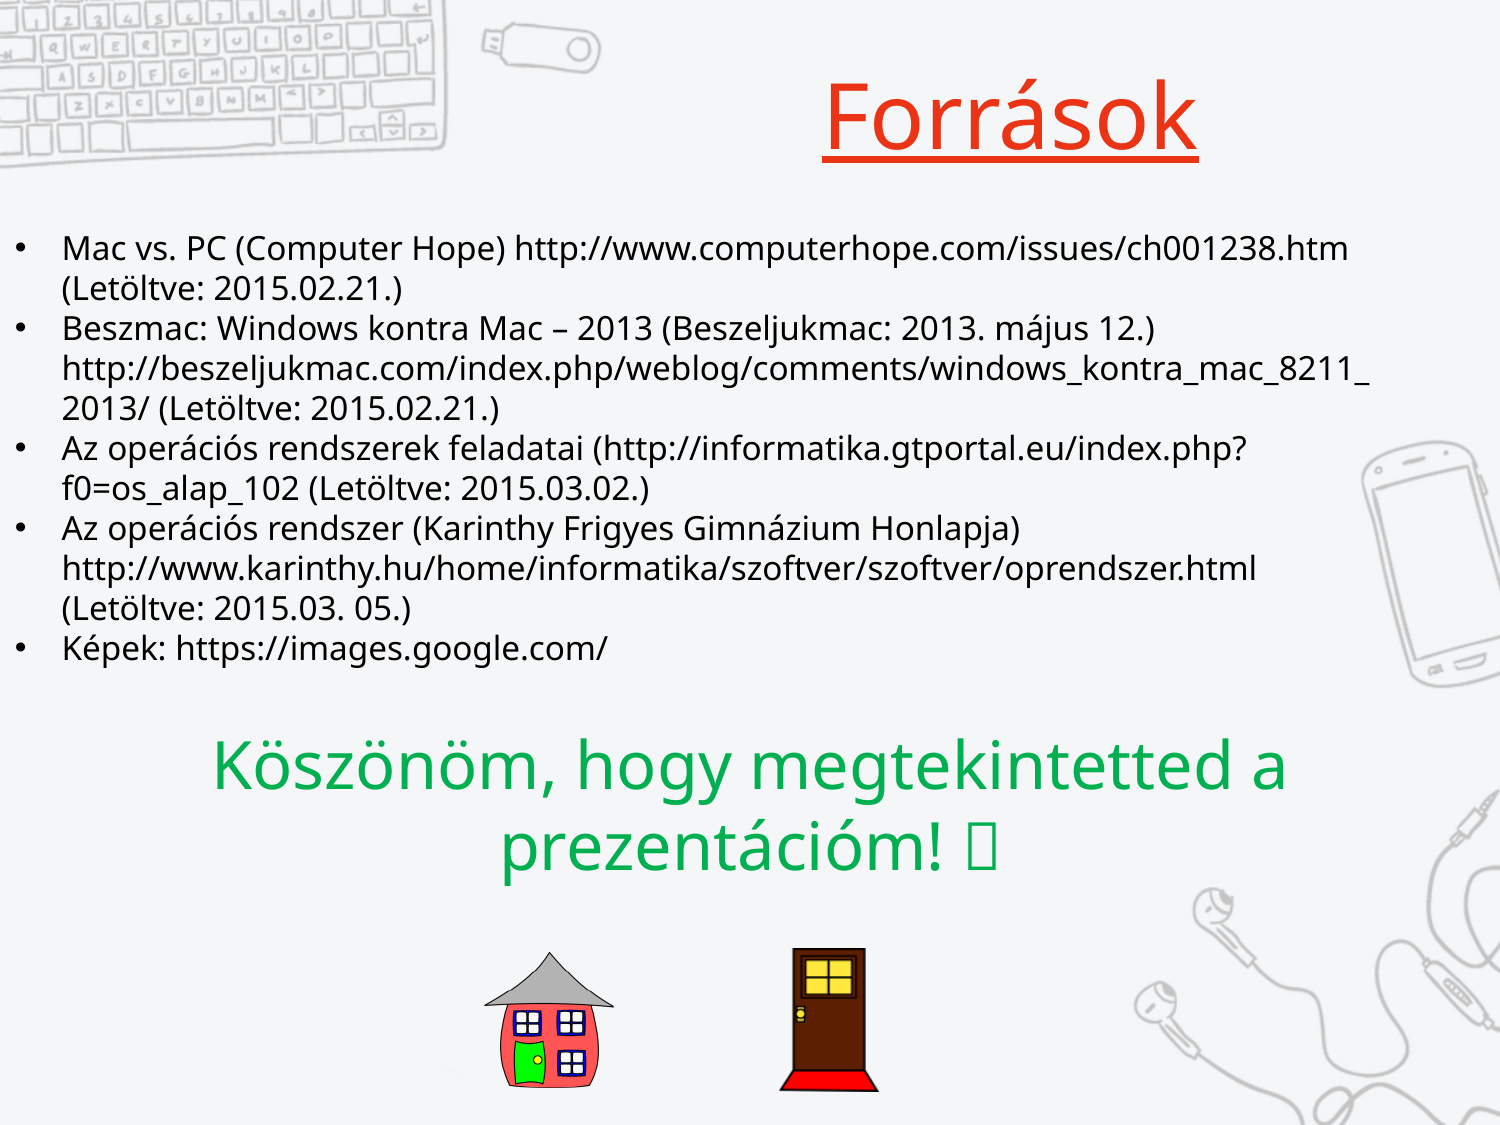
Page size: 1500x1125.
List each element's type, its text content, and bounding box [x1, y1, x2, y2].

text_box Köszönöm, hogy megtekintetted a prezentációm!  [41, 715, 1461, 891]
title Források [442, 19, 1500, 207]
text_box Mac vs. PC (Computer Hope) http://www.computerhope.com/issues/ch001238.htm (Letöltve: 2015.02.21.) Beszmac: Windows kontra Mac – 2013 (Beszeljukmac: 2013. május 12.) http://beszeljukmac.com/index.php/weblog/comments/windows_kontra_mac_8211_2013/ (Letöltve: 2015.02.21.) Az operációs rendszerek feladatai (http://informatika.gtportal.eu/index.php?f0=os_alap_102 (Letöltve: 2015.03.02.) Az operációs rendszer (Karinthy Frigyes Gimnázium Honlapja) http://www.karinthy.hu/home/informatika/szoftver/szoftver/oprendszer.html (Letöltve: 2015.03. 05.) Képek: https://images.google.com/ [0, 220, 1396, 674]
picture [0, 0, 1500, 1125]
